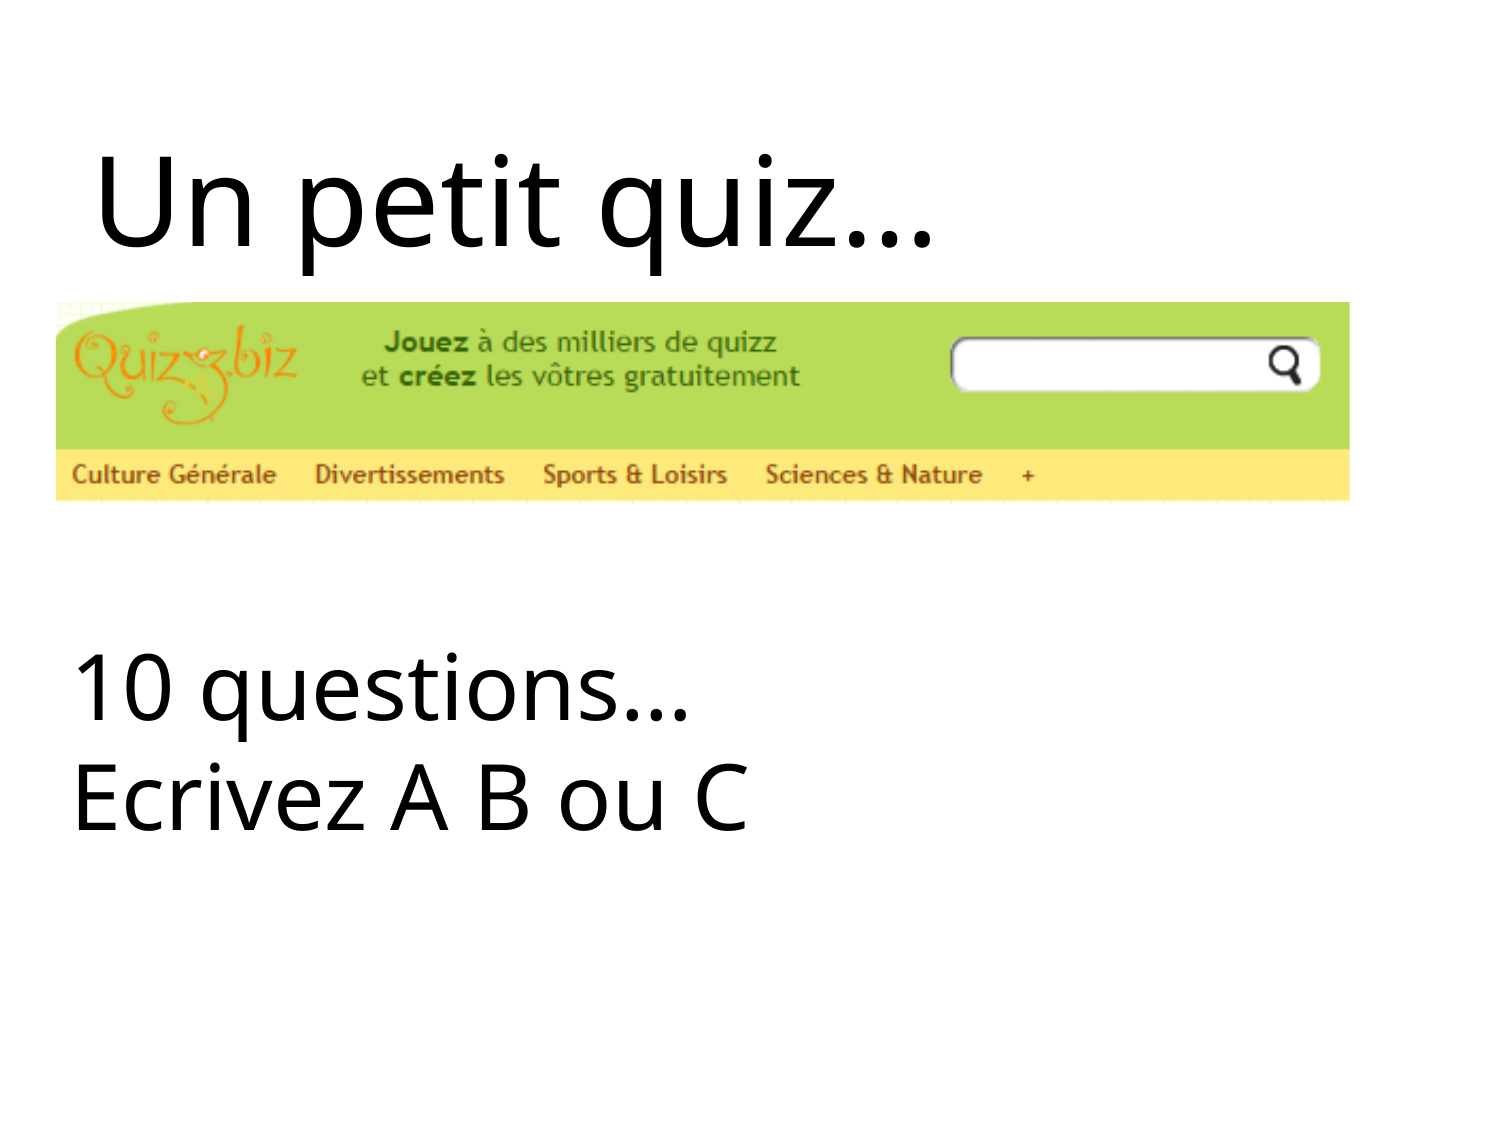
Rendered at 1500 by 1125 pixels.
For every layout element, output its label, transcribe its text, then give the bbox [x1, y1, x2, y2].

text_box Un petit quiz… [76, 113, 1152, 279]
text_box 10 questions… Ecrivez A B ou C [55, 621, 1341, 857]
picture [55, 302, 1350, 504]
